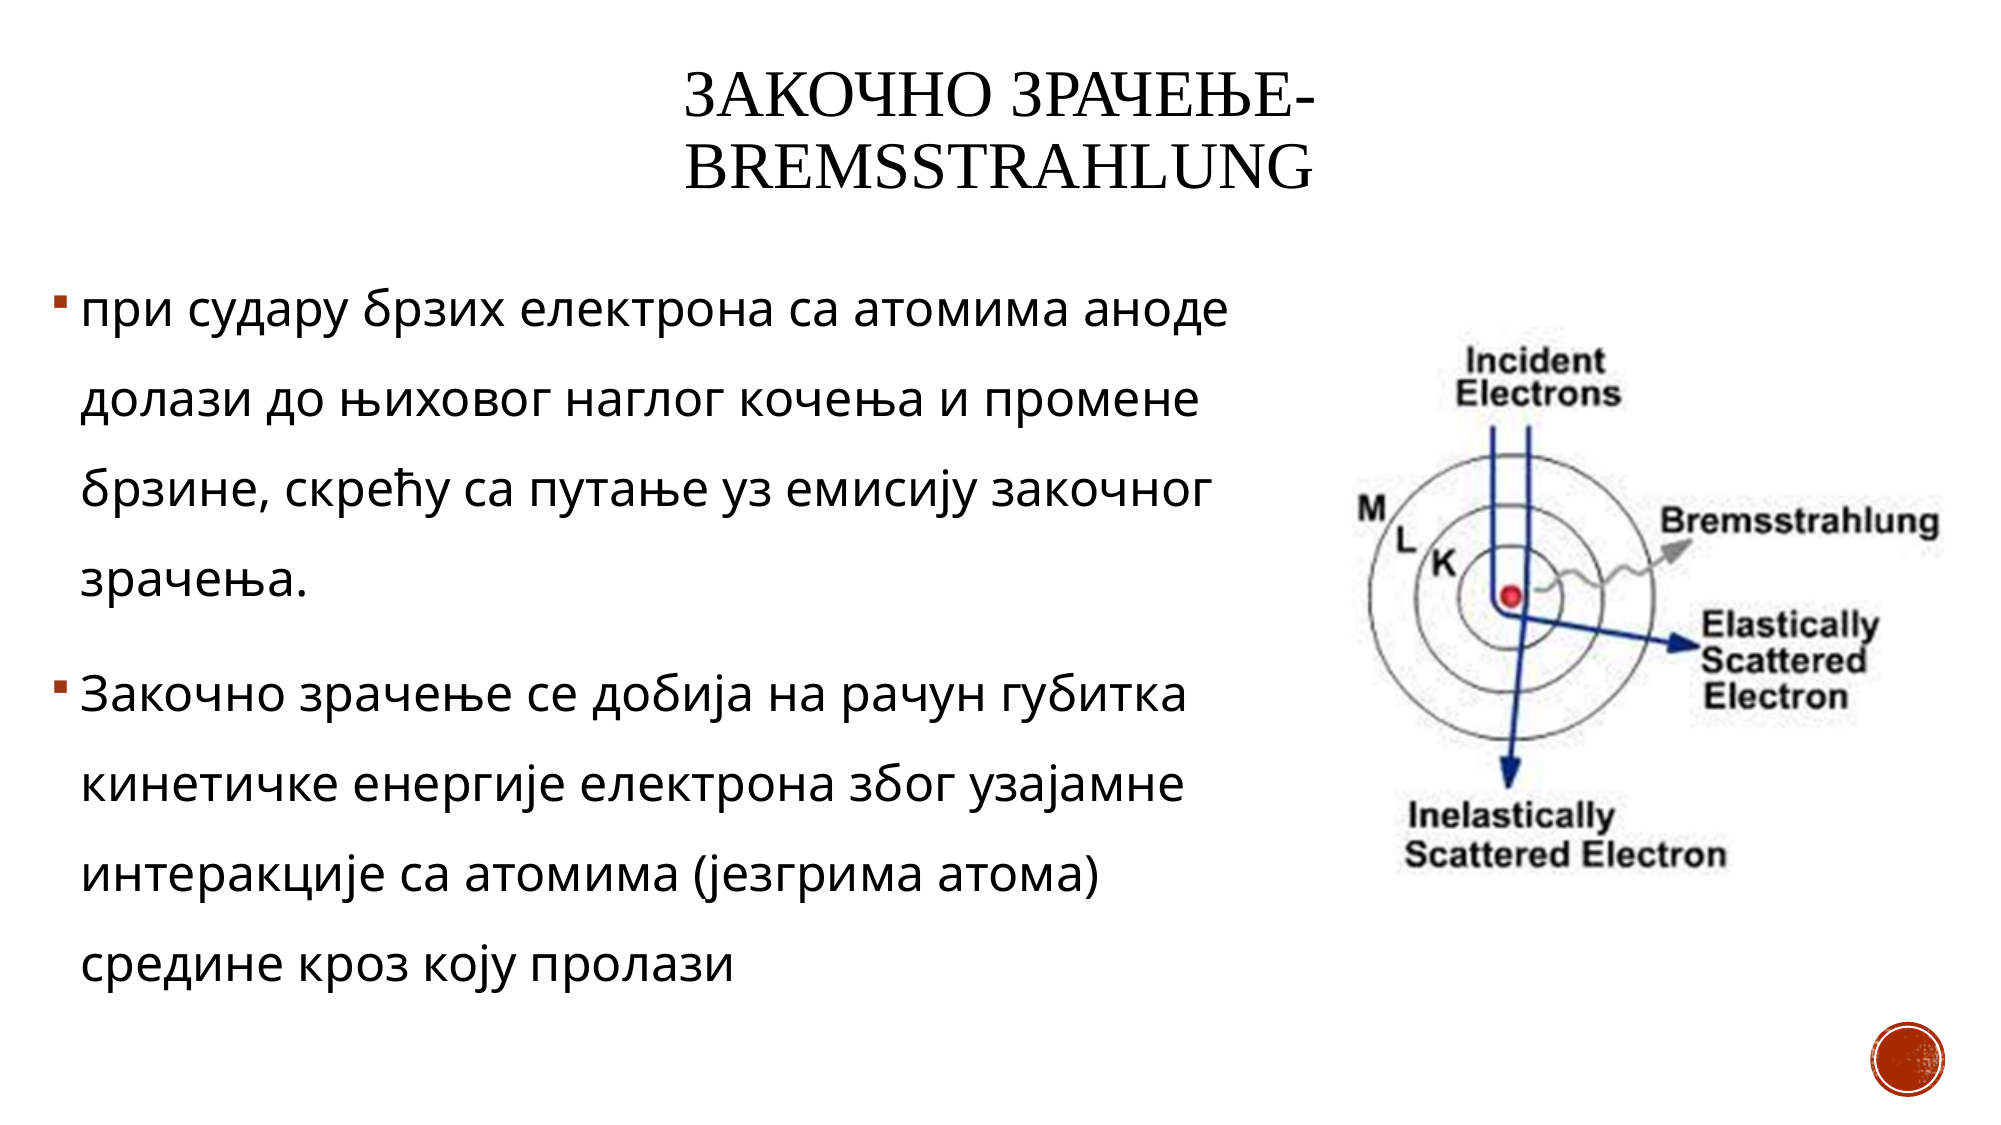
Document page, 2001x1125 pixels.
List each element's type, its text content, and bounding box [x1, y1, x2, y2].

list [1336, 330, 1952, 888]
title Закочно зрачење- Bremsstrahlung [362, 42, 1638, 219]
list при судару брзих електрона са атомима аноде долази до њиховог наглог кочења и промене брзине, скрећу са путање уз емисију закочног зрачења. Закочно зрачење се добија на рачун губитка кинетичке енергије електрона због узајамне интеракције са атомима (језгрима атома) средине кроз коју пролази [35, 239, 1265, 1034]
